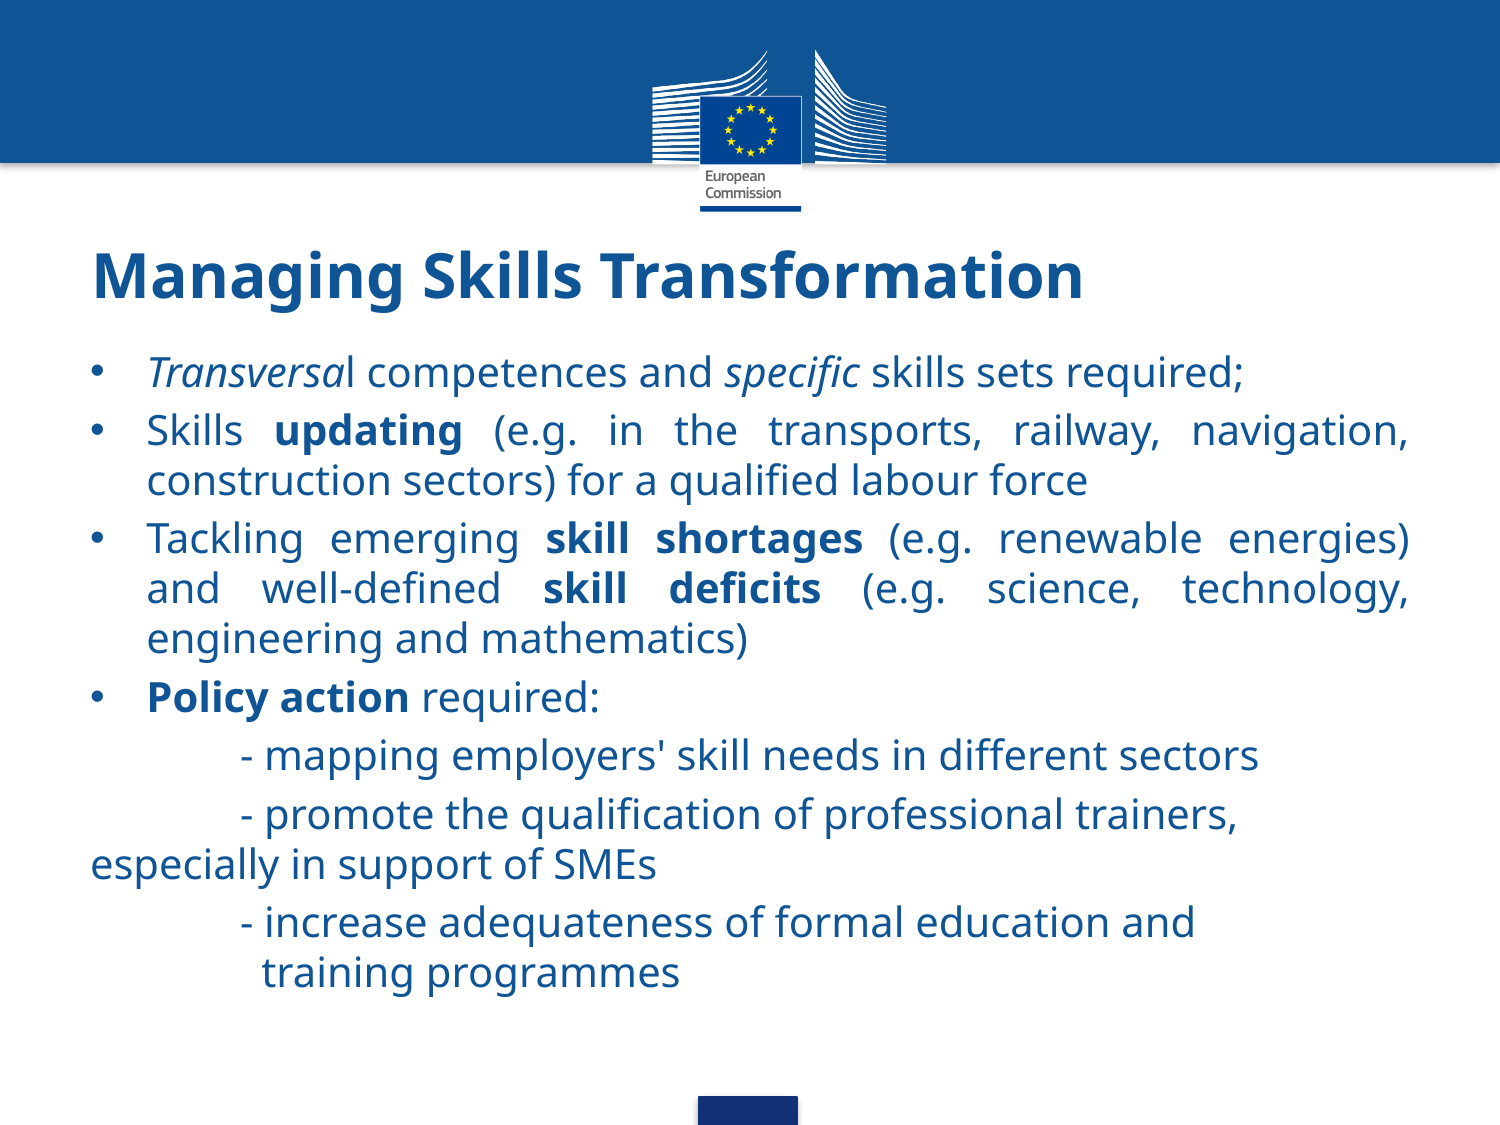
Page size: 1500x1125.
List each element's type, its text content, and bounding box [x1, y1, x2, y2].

list Transversal competences and specific skills sets required; Skills updating (e.g. in the transports, railway, navigation, construction sectors) for a qualified labour force Tackling emerging skill shortages (e.g. renewable energies) and well-defined skill deficits (e.g. science, technology, engineering and mathematics) Policy action required: - mapping employers' skill needs in different sectors - promote the qualification of professional trainers, especially in support of SMEs - increase adequateness of formal education and training programmes [74, 337, 1426, 1048]
title Managing Skills Transformation [76, 196, 1427, 351]
